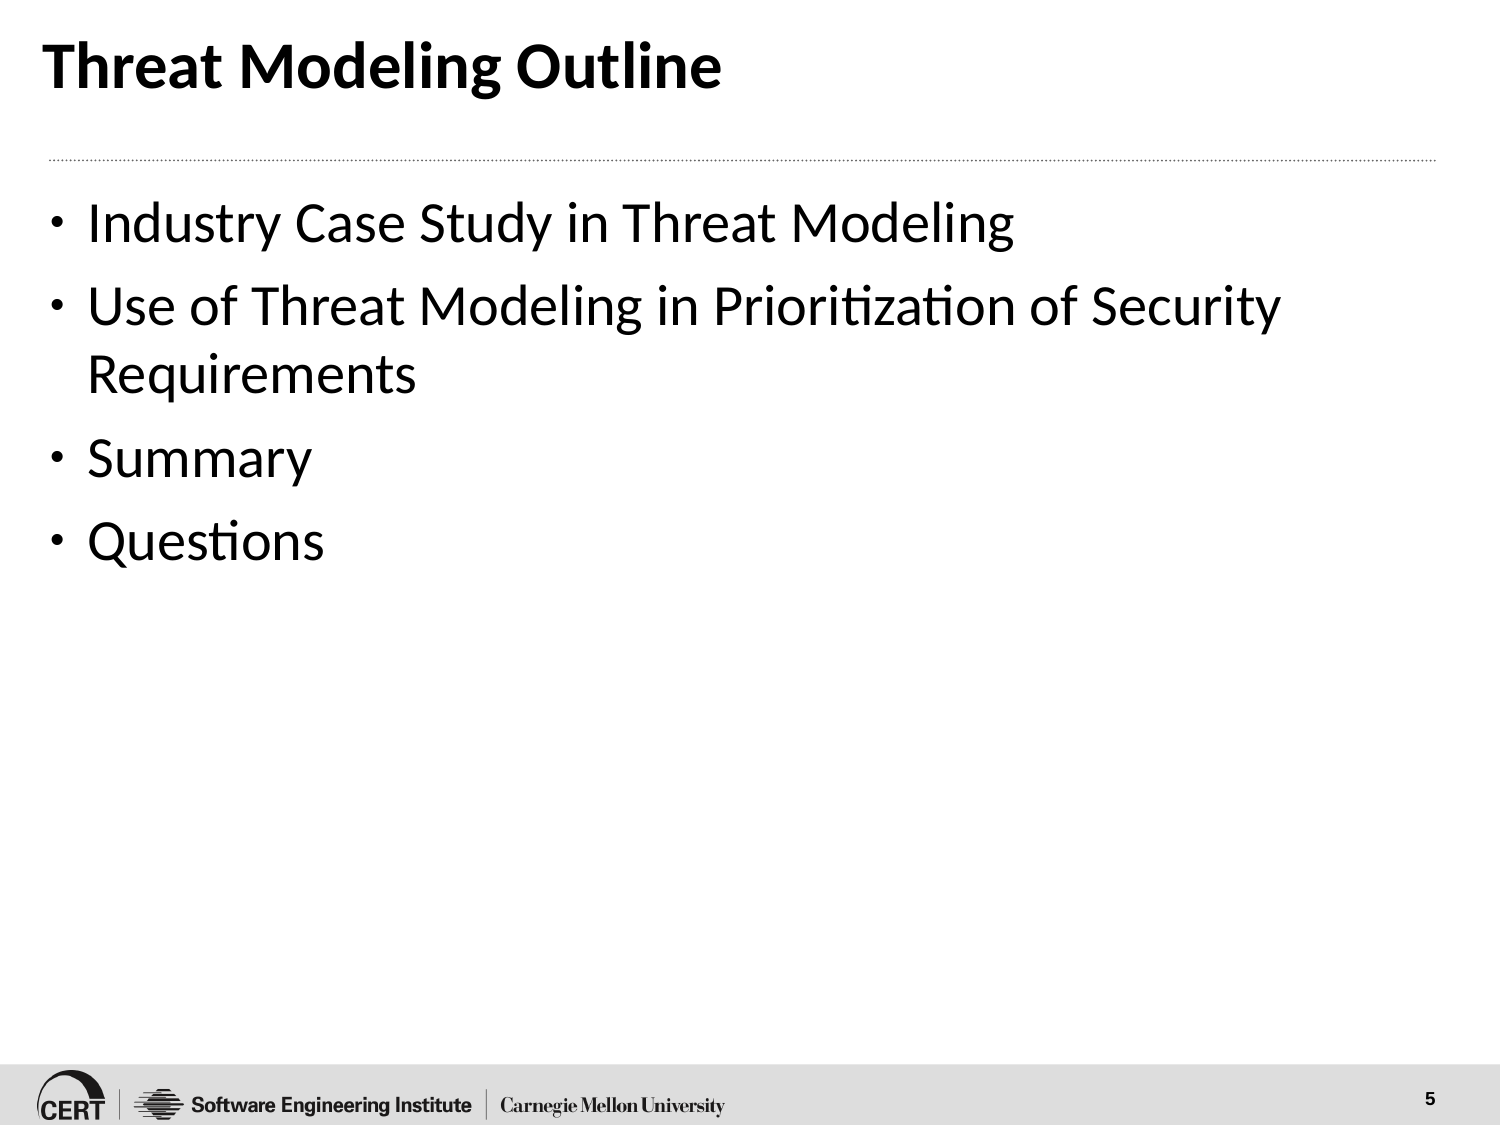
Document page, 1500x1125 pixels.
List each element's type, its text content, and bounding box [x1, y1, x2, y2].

picture [37, 1069, 725, 1122]
list Industry Case Study in Threat Modeling Use of Threat Modeling in Prioritization of Security Requirements Summary Questions [49, 187, 1438, 1001]
title Threat Modeling Outline [42, 37, 1434, 155]
